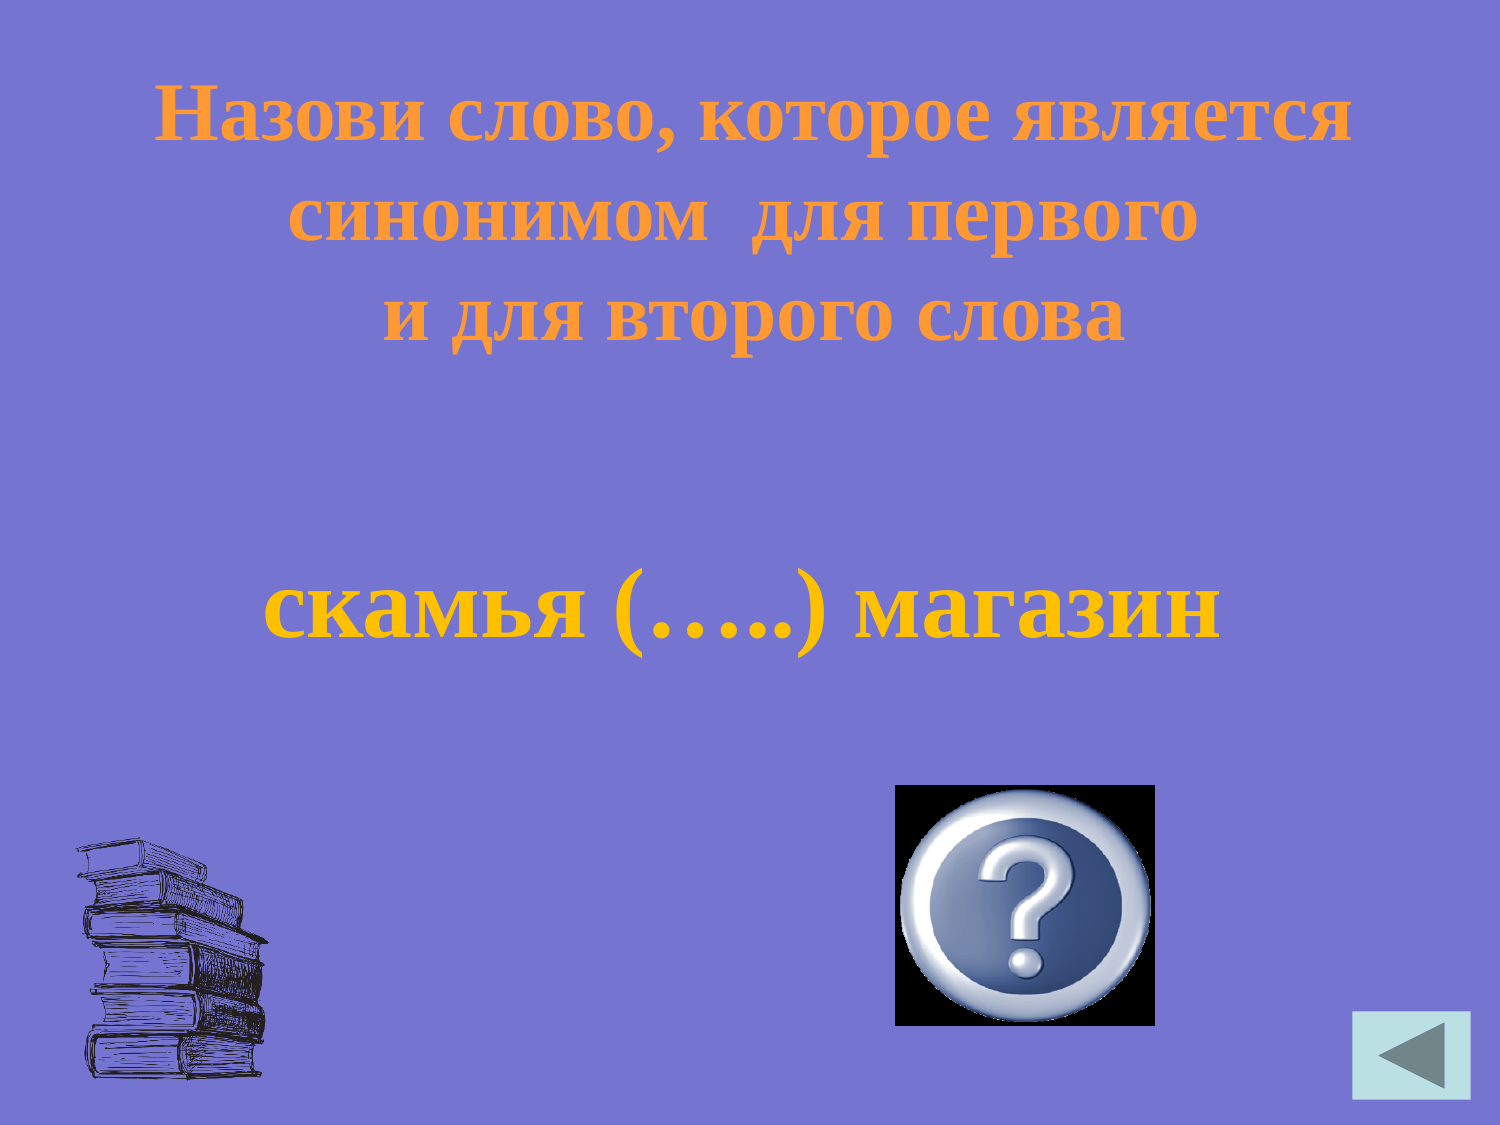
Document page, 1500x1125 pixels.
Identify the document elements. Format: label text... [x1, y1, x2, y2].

text_box [1352, 1011, 1471, 1100]
picture [894, 785, 1155, 1026]
picture [38, 825, 306, 1092]
text_box Назови слово, которое является синонимом для первого и для второго слова скамья (…..) магазин [4, 0, 1500, 785]
text_box Лавка [750, 831, 1300, 1075]
